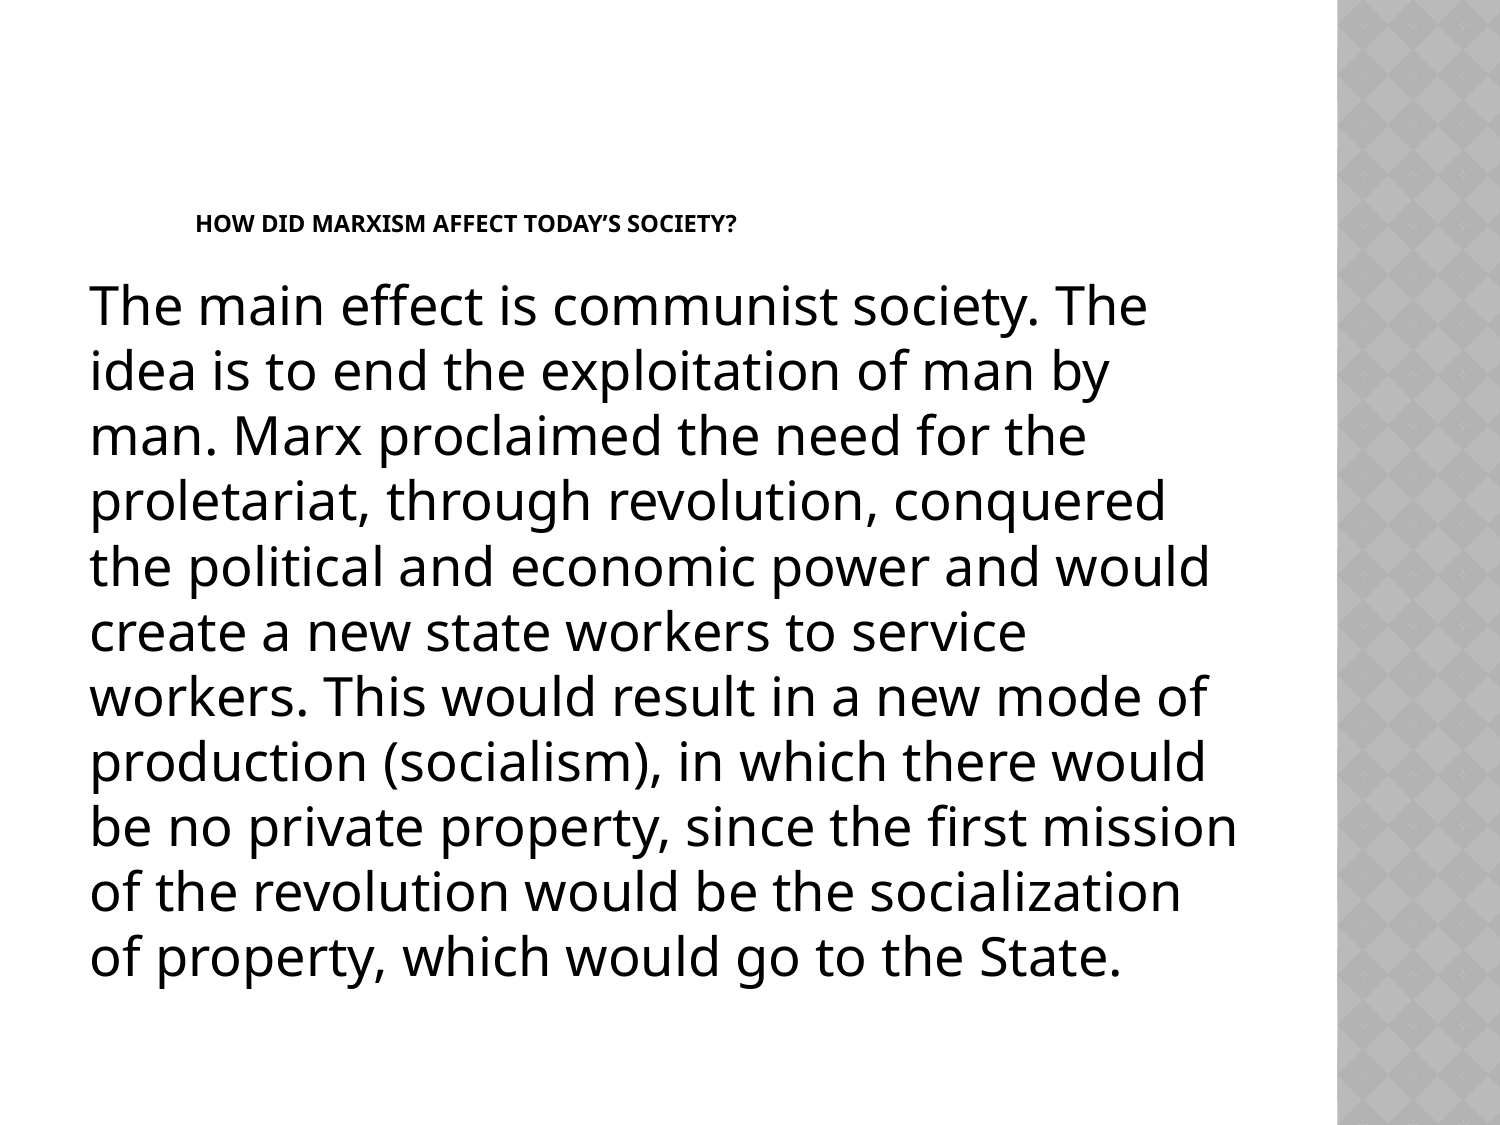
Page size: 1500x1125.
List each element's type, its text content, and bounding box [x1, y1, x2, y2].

title how did Marxism affect today’s society? [187, 62, 1188, 238]
list The main effect is communist society. The idea is to end the exploitation of man by man. Marx proclaimed the need for the proletariat, through revolution, conquered the political and economic power and would create a new state workers to service workers. This would result in a new mode of production (socialism), in which there would be no private property, since the first mission of the revolution would be the socialization of property, which would go to the State. [75, 264, 1263, 1059]
